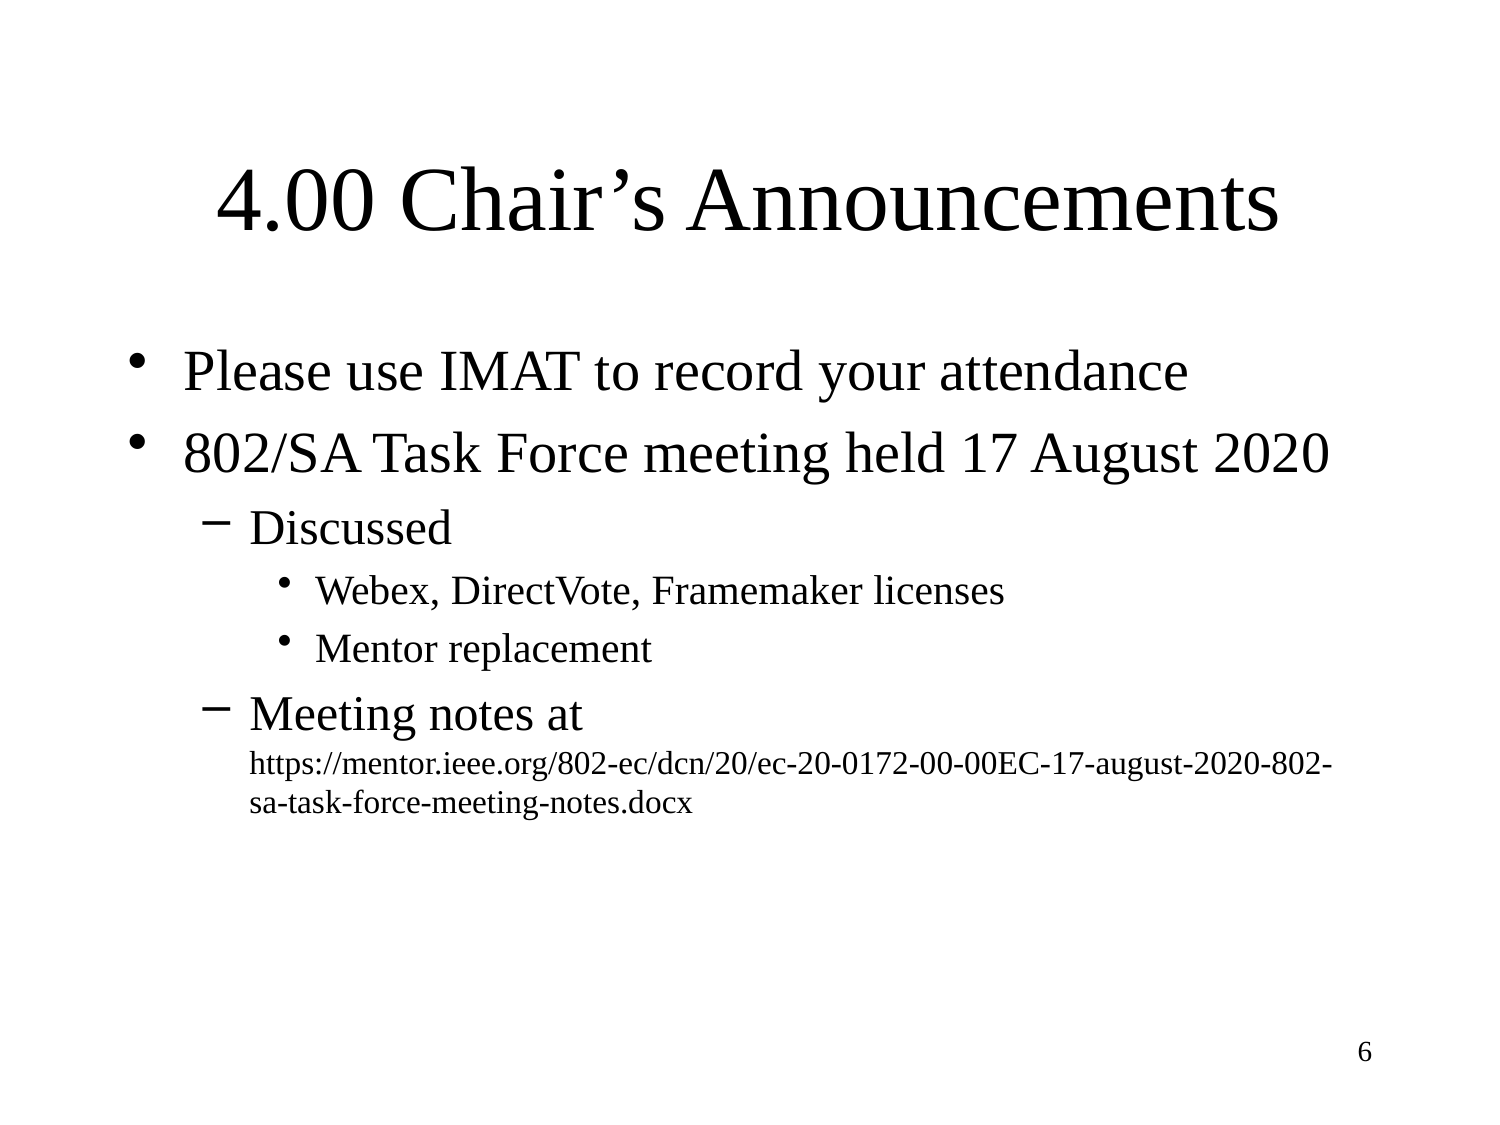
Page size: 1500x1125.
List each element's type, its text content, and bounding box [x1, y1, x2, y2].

slide_number 6 [1074, 1024, 1388, 1101]
title 4.00 Chair’s Announcements [112, 99, 1388, 288]
list Please use IMAT to record your attendance 802/SA Task Force meeting held 17 August 2020 Discussed Webex, DirectVote, Framemaker licenses Mentor replacement Meeting notes at https://mentor.ieee.org/802-ec/dcn/20/ec-20-0172-00-00EC-17-august-2020-802-sa-task-force-meeting-notes.docx [112, 324, 1388, 1001]
